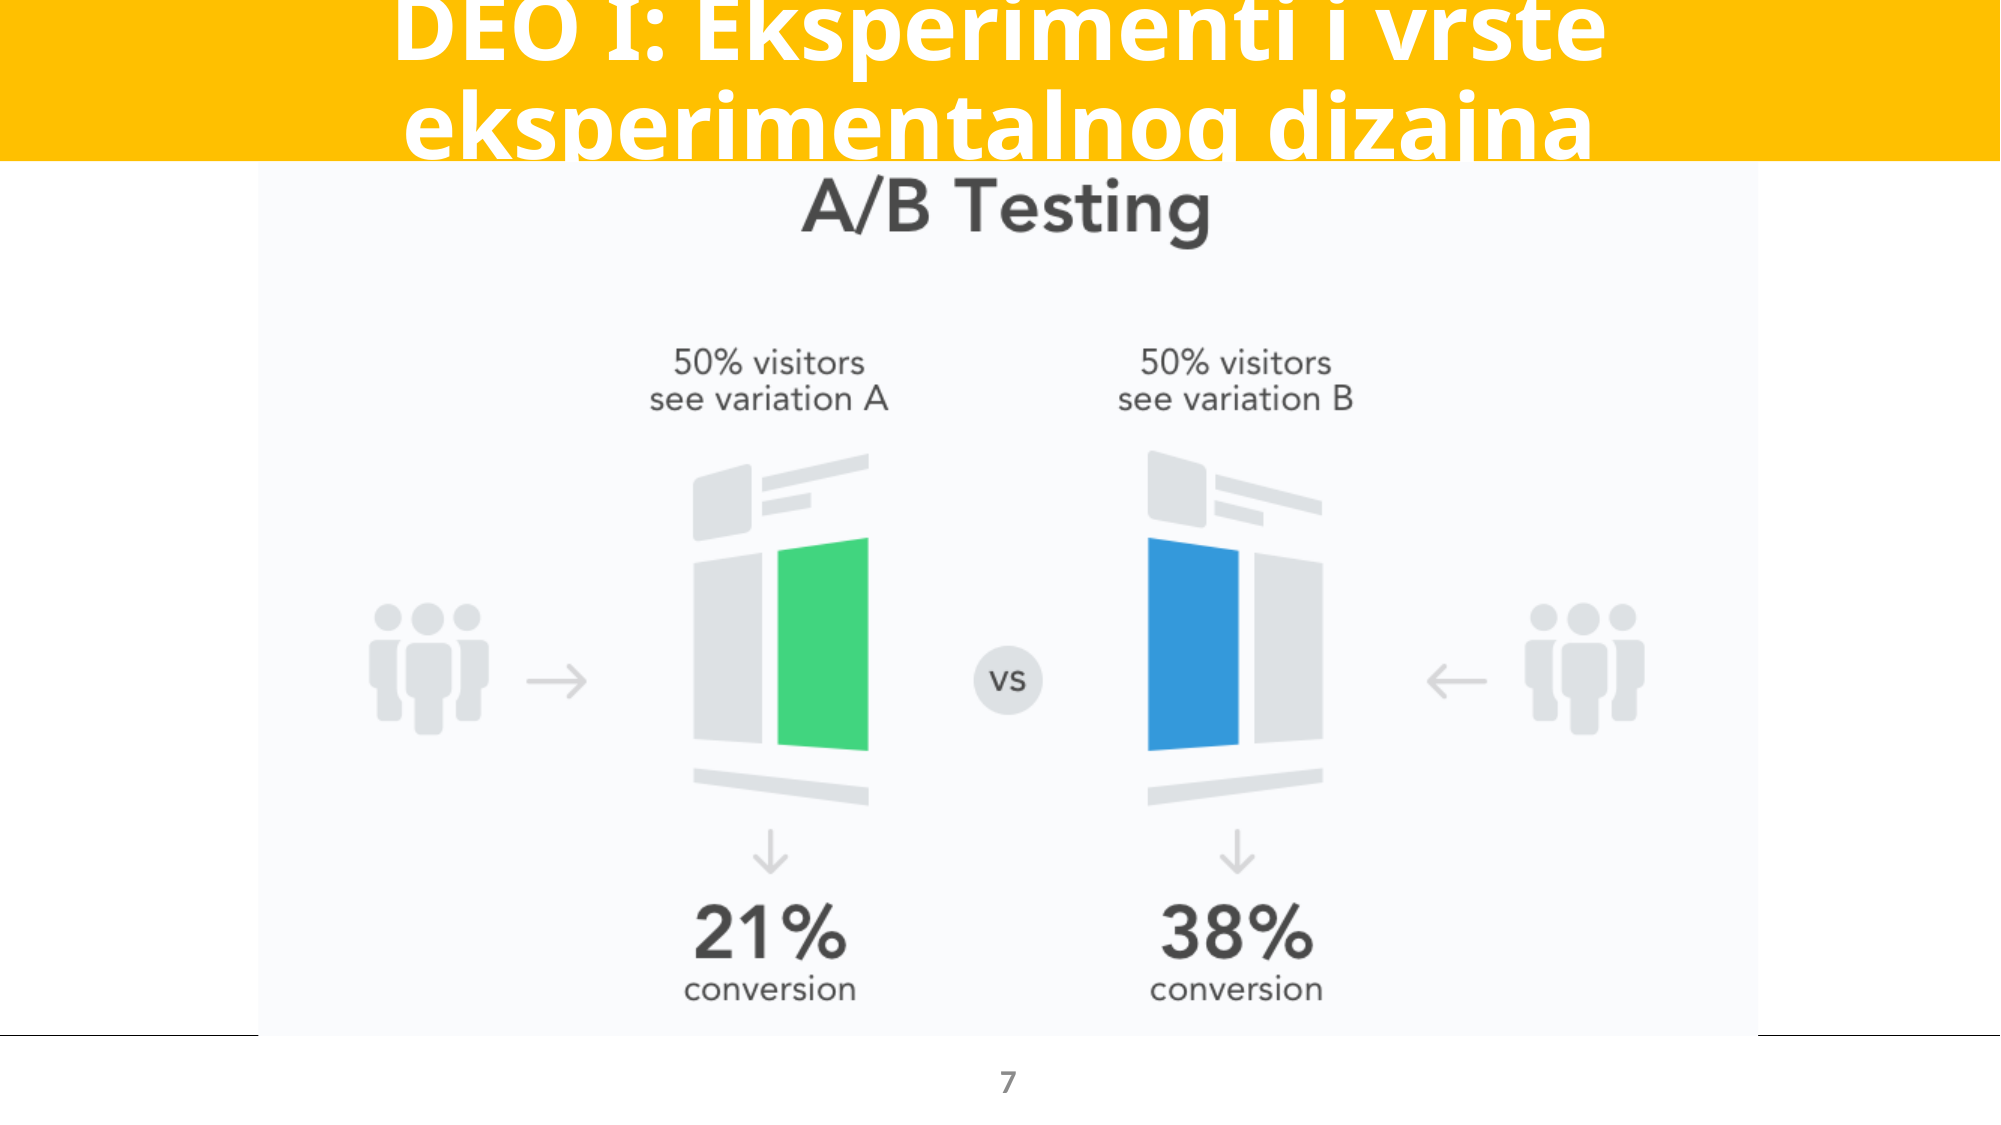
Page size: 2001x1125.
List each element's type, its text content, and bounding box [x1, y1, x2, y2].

title DEO I: Eksperimenti i vrste eksperimentalnog dizajna [0, 0, 2000, 162]
picture [258, 162, 1759, 1036]
slide_number 7 [16, 1036, 2000, 1125]
